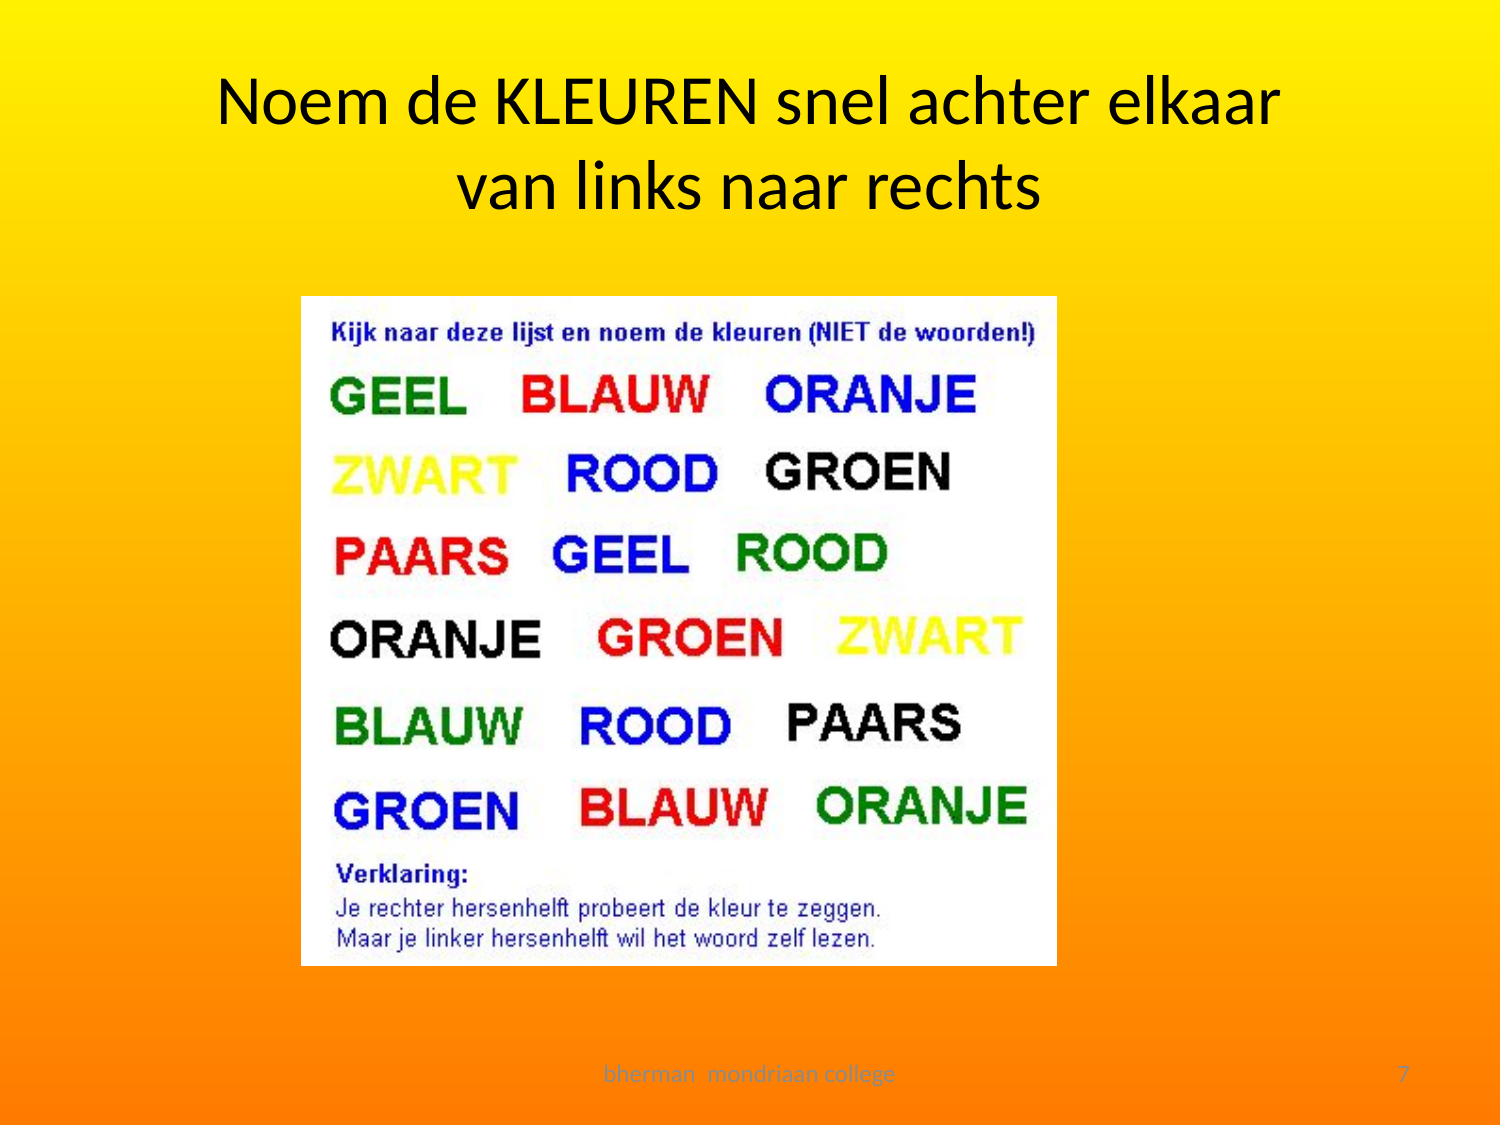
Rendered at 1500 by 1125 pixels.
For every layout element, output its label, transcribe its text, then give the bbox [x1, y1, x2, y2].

title Noem de KLEUREN snel achter elkaar van links naar rechts [75, 45, 1425, 233]
picture [300, 296, 1058, 967]
footer bherman mondriaan college [512, 1042, 988, 1103]
slide_number 7 [1074, 1042, 1425, 1103]
